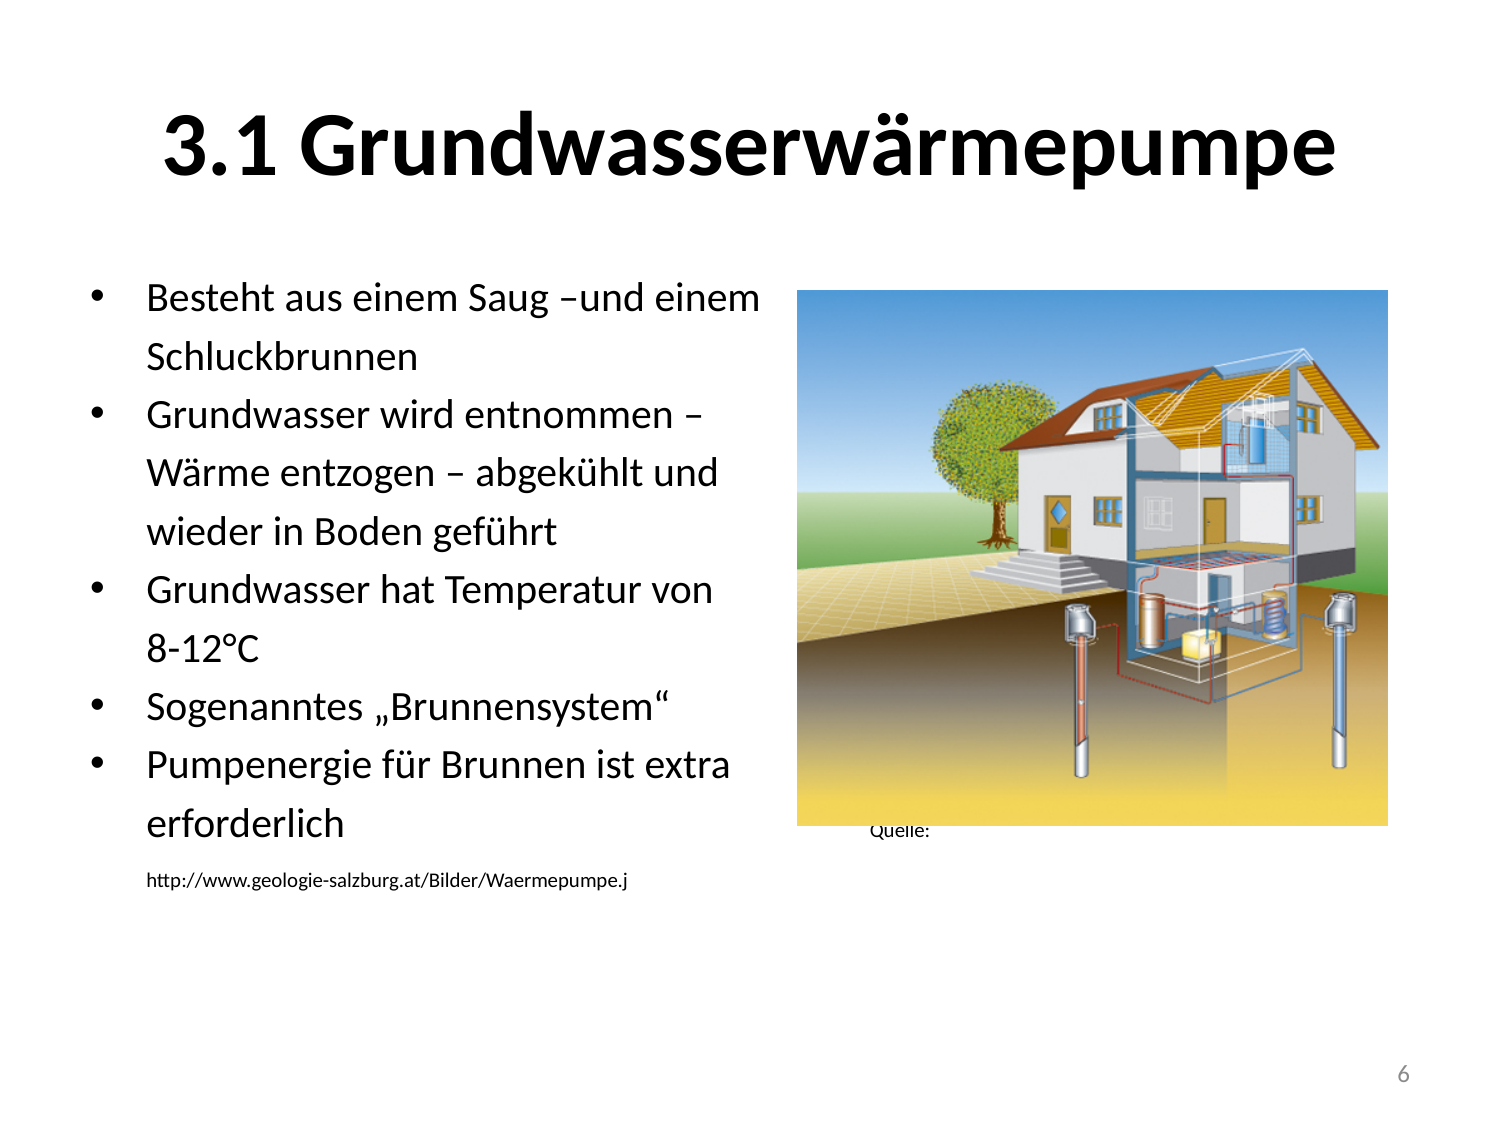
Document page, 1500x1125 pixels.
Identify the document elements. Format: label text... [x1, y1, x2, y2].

list Besteht aus einem Saug –und einem Schluckbrunnen Grundwasser wird entnommen – Wärme entzogen – abgekühlt und wieder in Boden geführt Grundwasser hat Temperatur von 8-12°C Sogenanntes „Brunnensystem“ Pumpenergie für Brunnen ist extra erforderlich Quelle: http://www.geologie-salzburg.at/Bilder/Waermepumpe.j [75, 262, 1412, 1125]
picture [796, 290, 1388, 826]
title 3.1 Grundwasserwärmepumpe [75, 45, 1425, 233]
slide_number 6 [1074, 1042, 1425, 1103]
